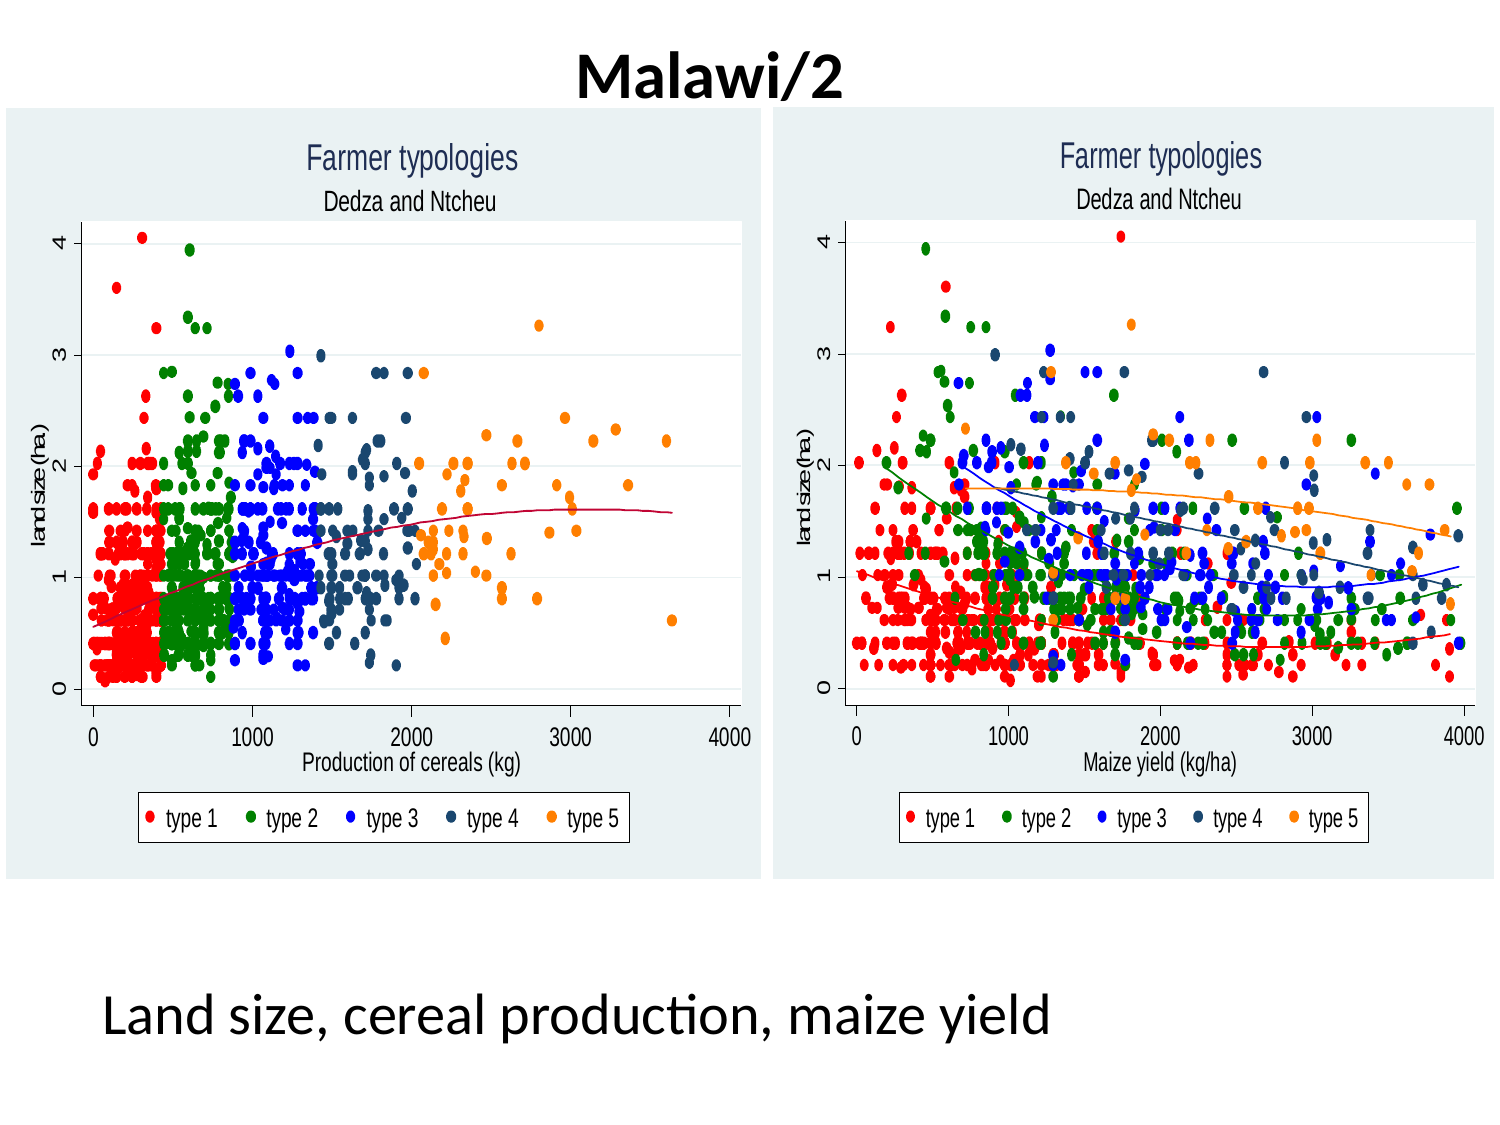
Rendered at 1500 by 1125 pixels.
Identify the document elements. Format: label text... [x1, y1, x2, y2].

text_box Land size, cereal production, maize yield [87, 968, 1408, 1054]
text_box Malawi/2 [7, 24, 1408, 98]
picture [0, 98, 1500, 888]
